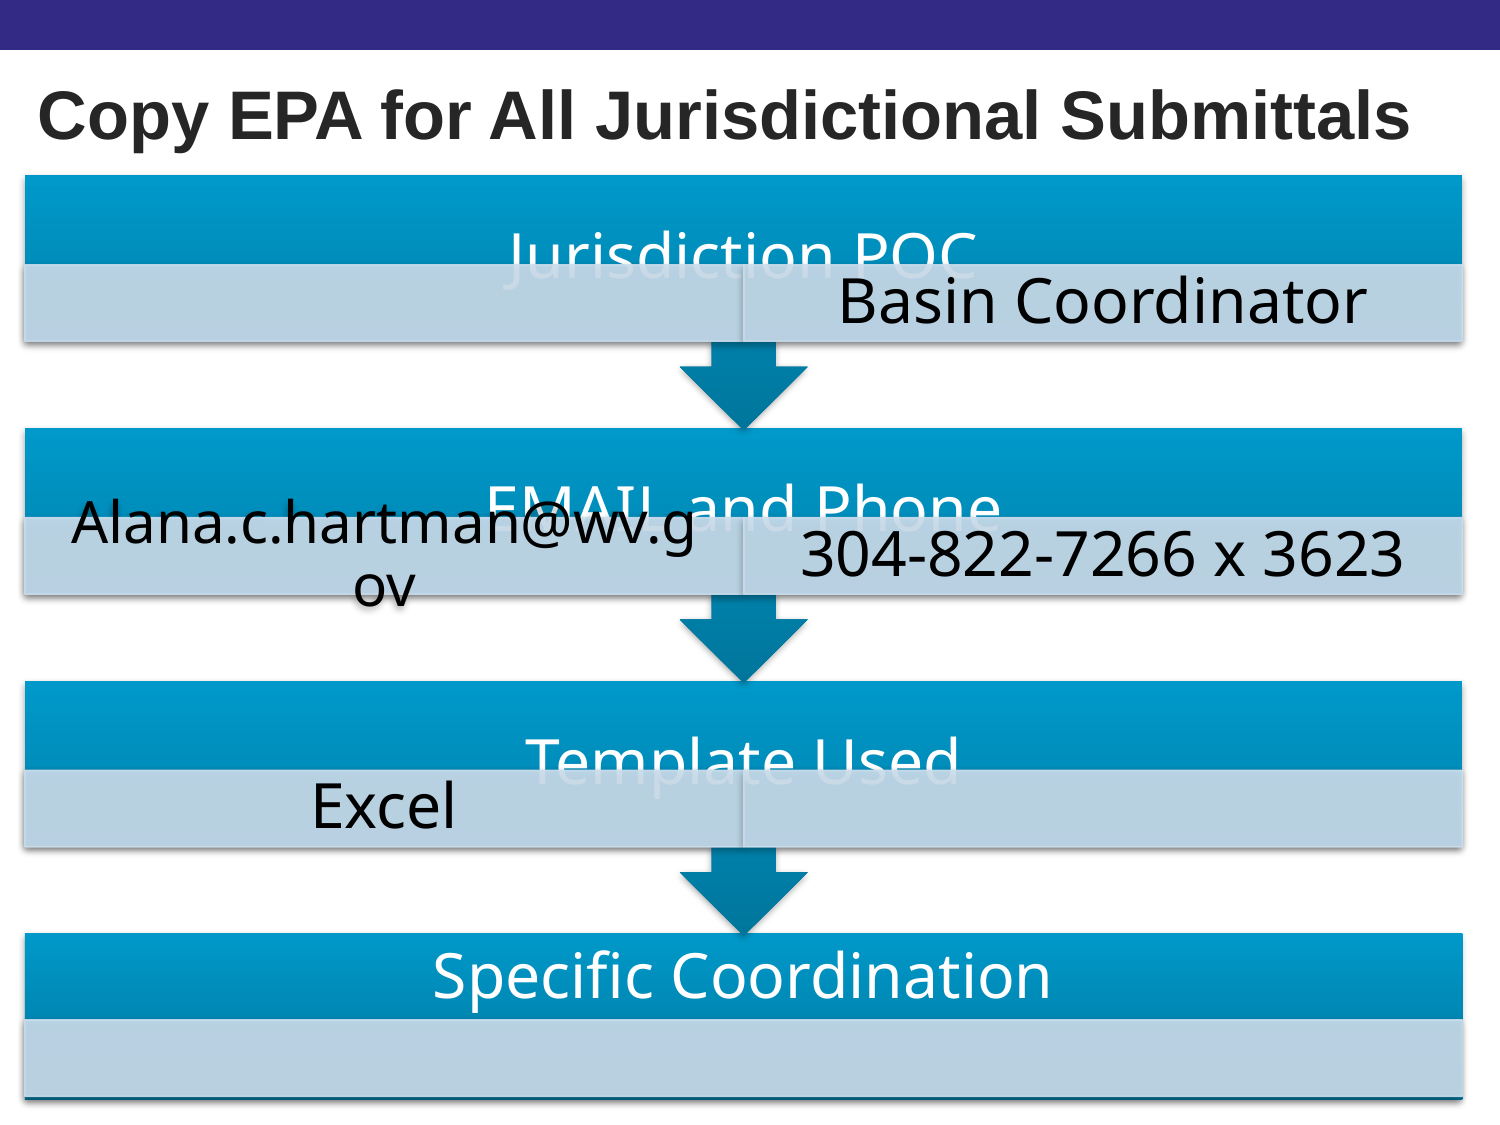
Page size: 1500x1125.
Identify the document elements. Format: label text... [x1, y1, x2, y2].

title Copy EPA for All Jurisdictional Submittals [37, 62, 1463, 174]
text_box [24, 174, 1463, 1101]
